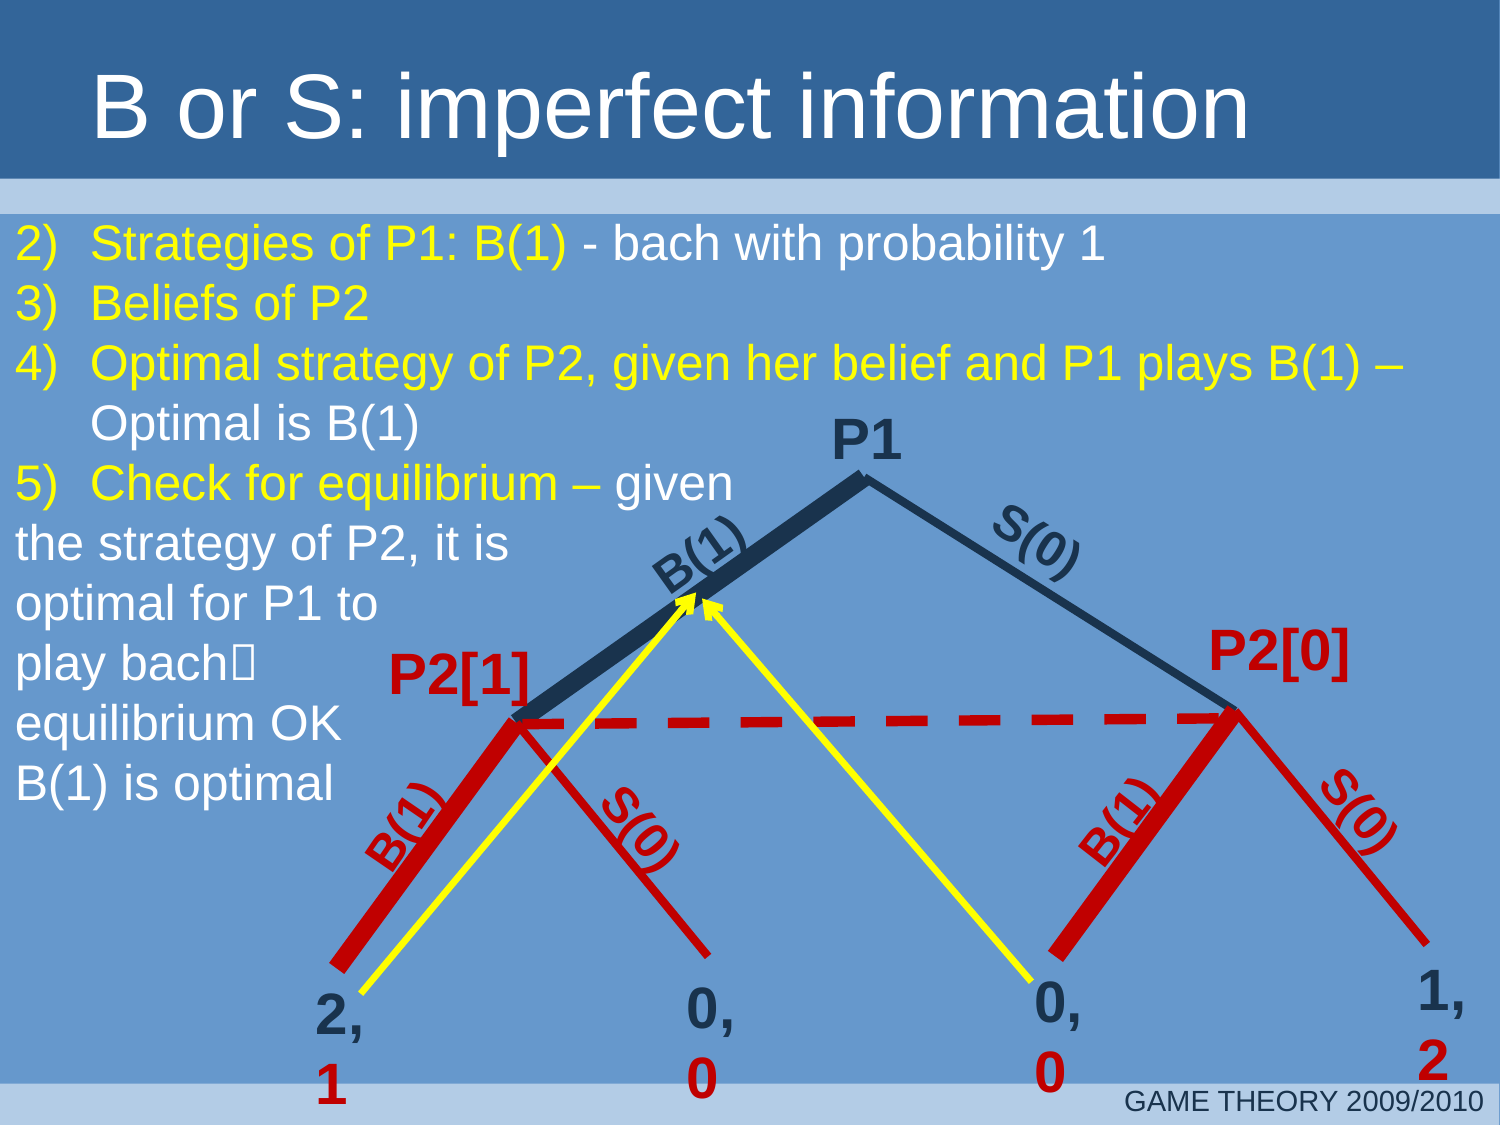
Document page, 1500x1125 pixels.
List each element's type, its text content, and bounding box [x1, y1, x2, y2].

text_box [300, 393, 1500, 1125]
title B or S: imperfect information [74, 42, 1464, 162]
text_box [674, 625, 1059, 955]
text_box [327, 625, 672, 961]
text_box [1063, 717, 1236, 725]
text_box Strategies of P1: B(1) - bach with probability 1 Beliefs of P2 Optimal strategy of P2, given her belief and P1 plays B(1) – Optimal is B(1) Check for equilibrium – given the strategy of P2, it is optimal for P1 to play bach equilibrium OK B(1) is optimal [0, 203, 1500, 938]
